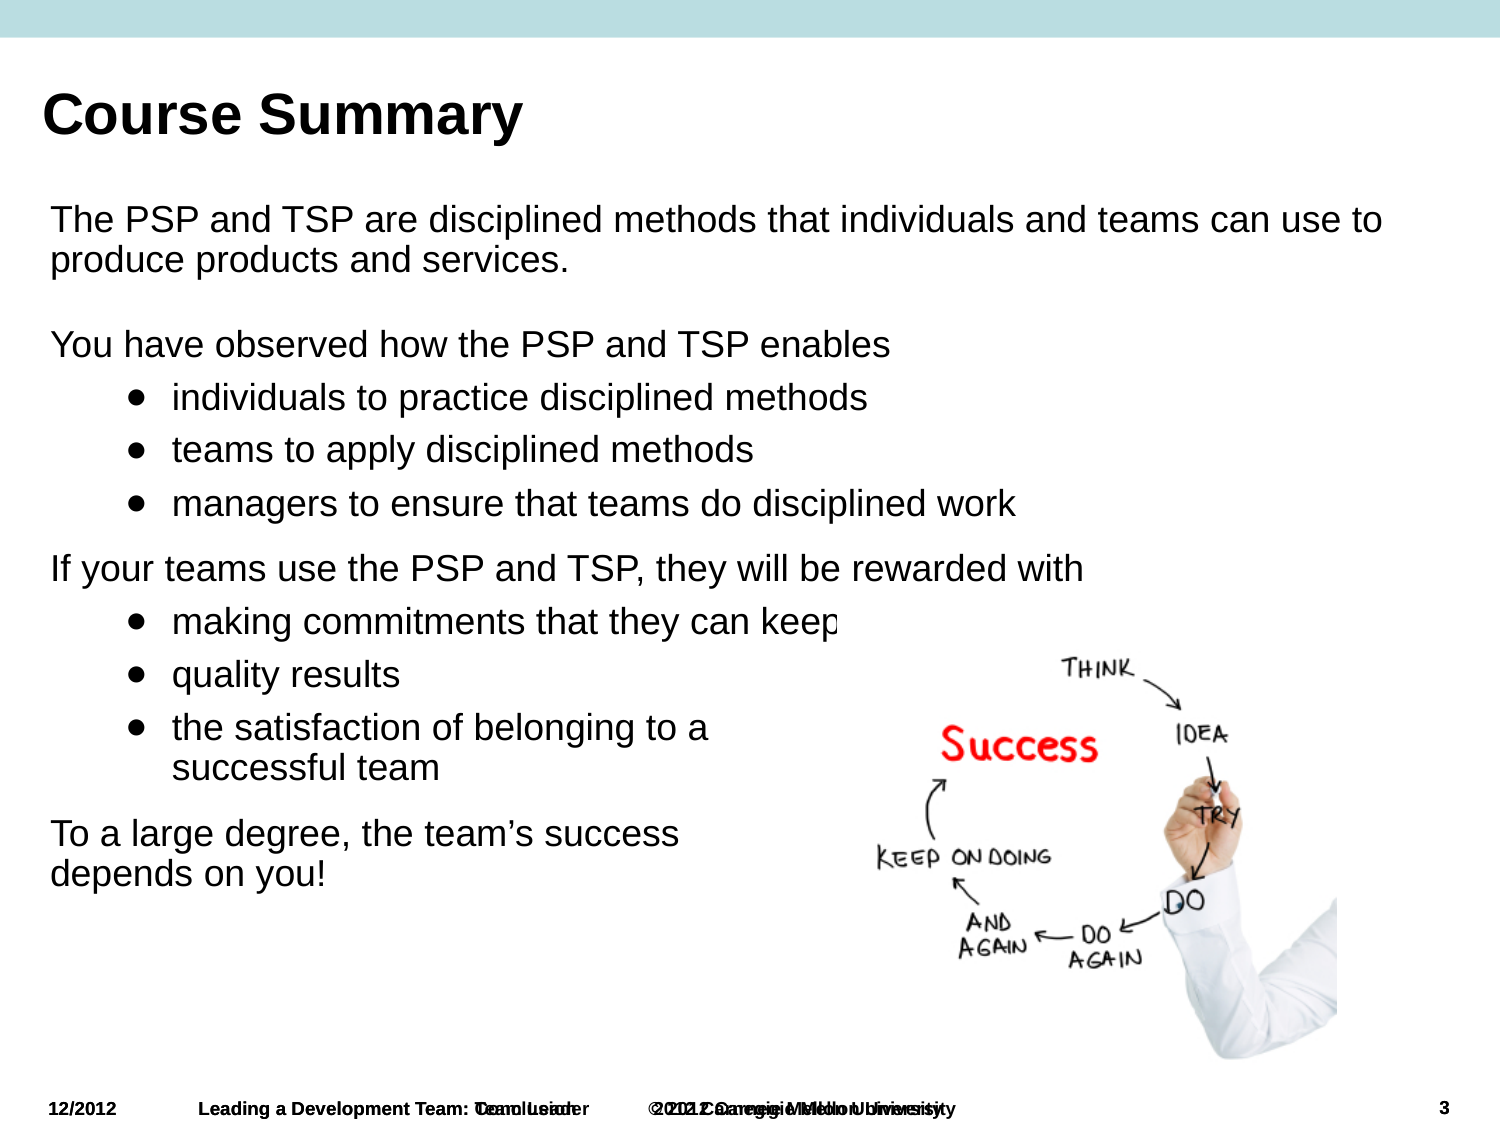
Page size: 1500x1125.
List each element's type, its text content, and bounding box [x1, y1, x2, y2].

picture [837, 614, 1337, 1088]
title Course Summary [42, 89, 1438, 146]
list The PSP and TSP are disciplined methods that individuals and teams can use to produce products and services. You have observed how the PSP and TSP enables individuals to practice disciplined methods teams to apply disciplined methods managers to ensure that teams do disciplined work If your teams use the PSP and TSP, they will be rewarded with making commitments that they can keep quality results the satisfaction of belonging to a successful team To a large degree, the team’s success depends on you! [50, 200, 1437, 963]
